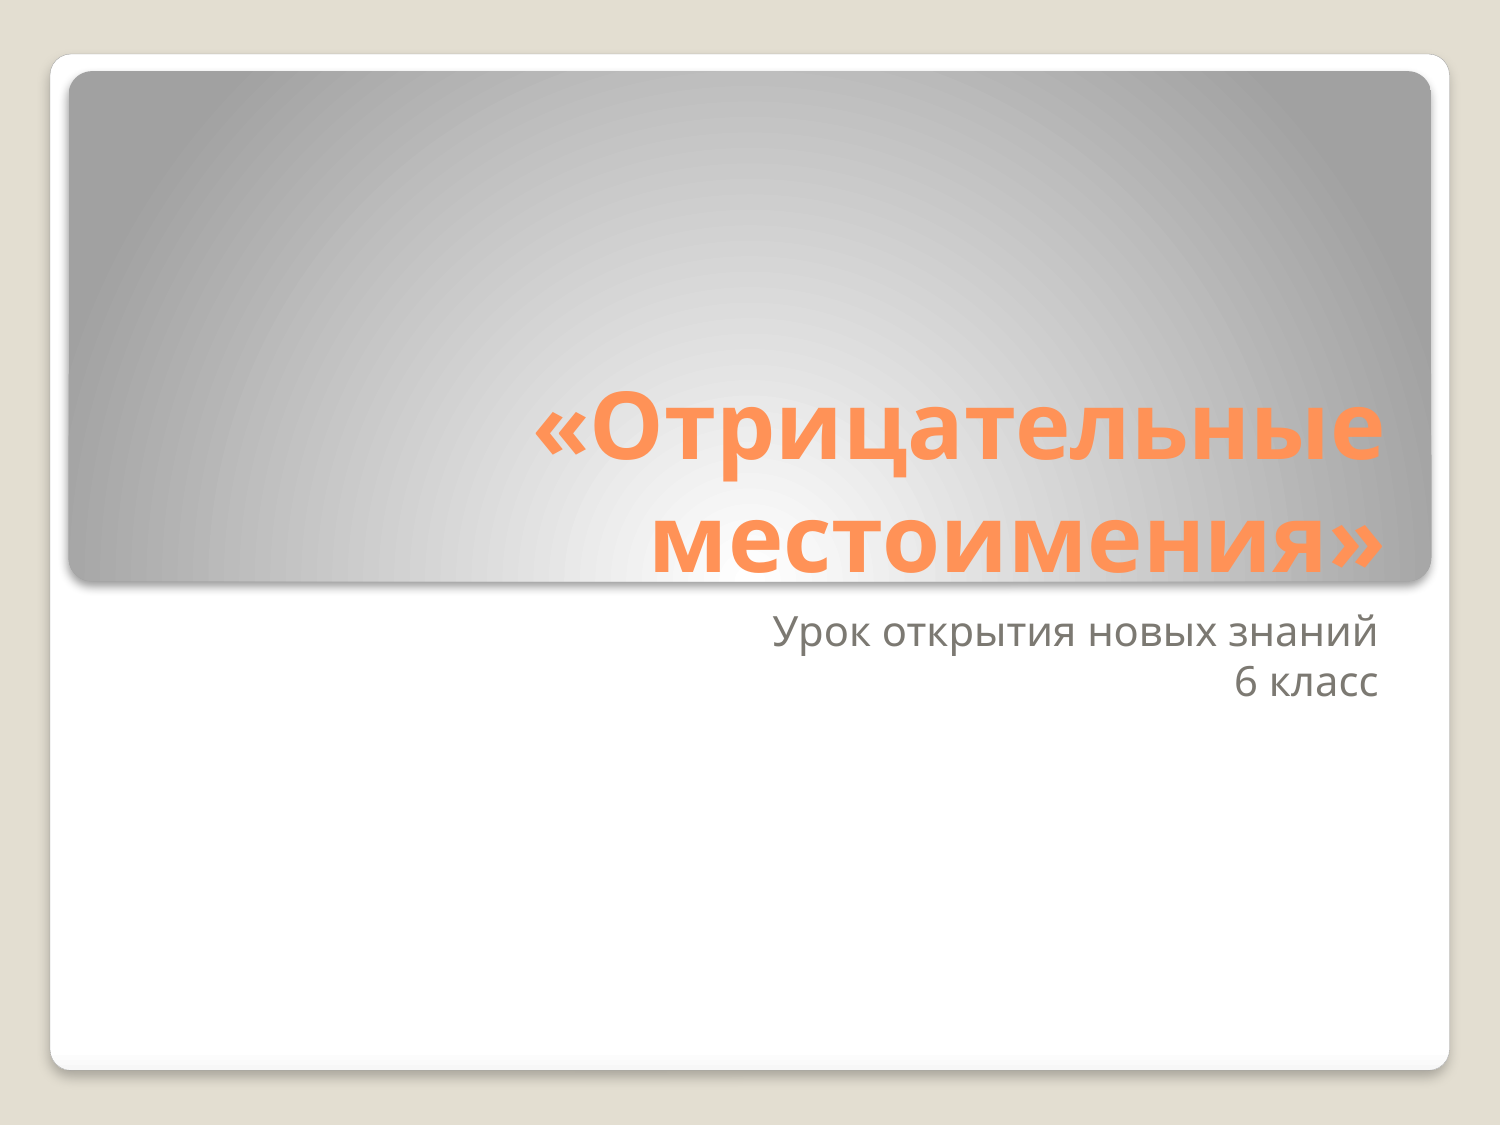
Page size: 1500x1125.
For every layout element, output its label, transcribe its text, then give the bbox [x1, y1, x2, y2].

subtitle Урок открытия новых знаний 6 класс [118, 604, 1394, 755]
title «Отрицательные местоимения» [118, 298, 1394, 599]
